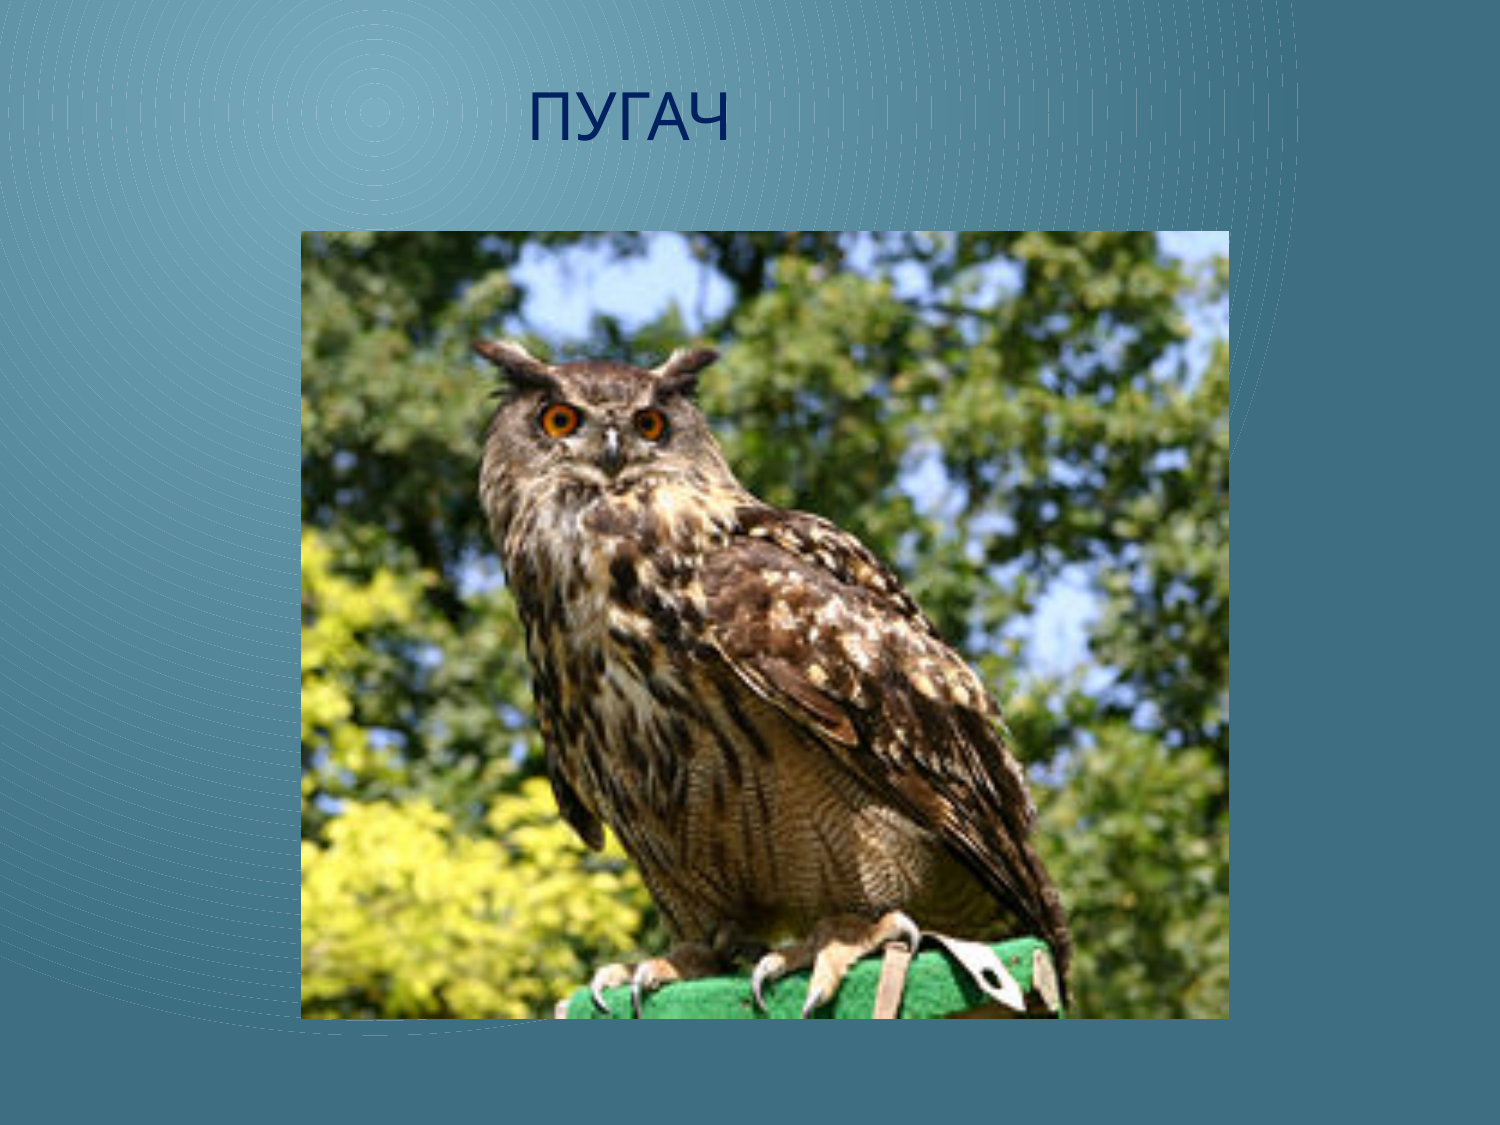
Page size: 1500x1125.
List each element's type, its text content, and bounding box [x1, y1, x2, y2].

title Пугач [218, 66, 1211, 185]
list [300, 231, 1229, 1019]
